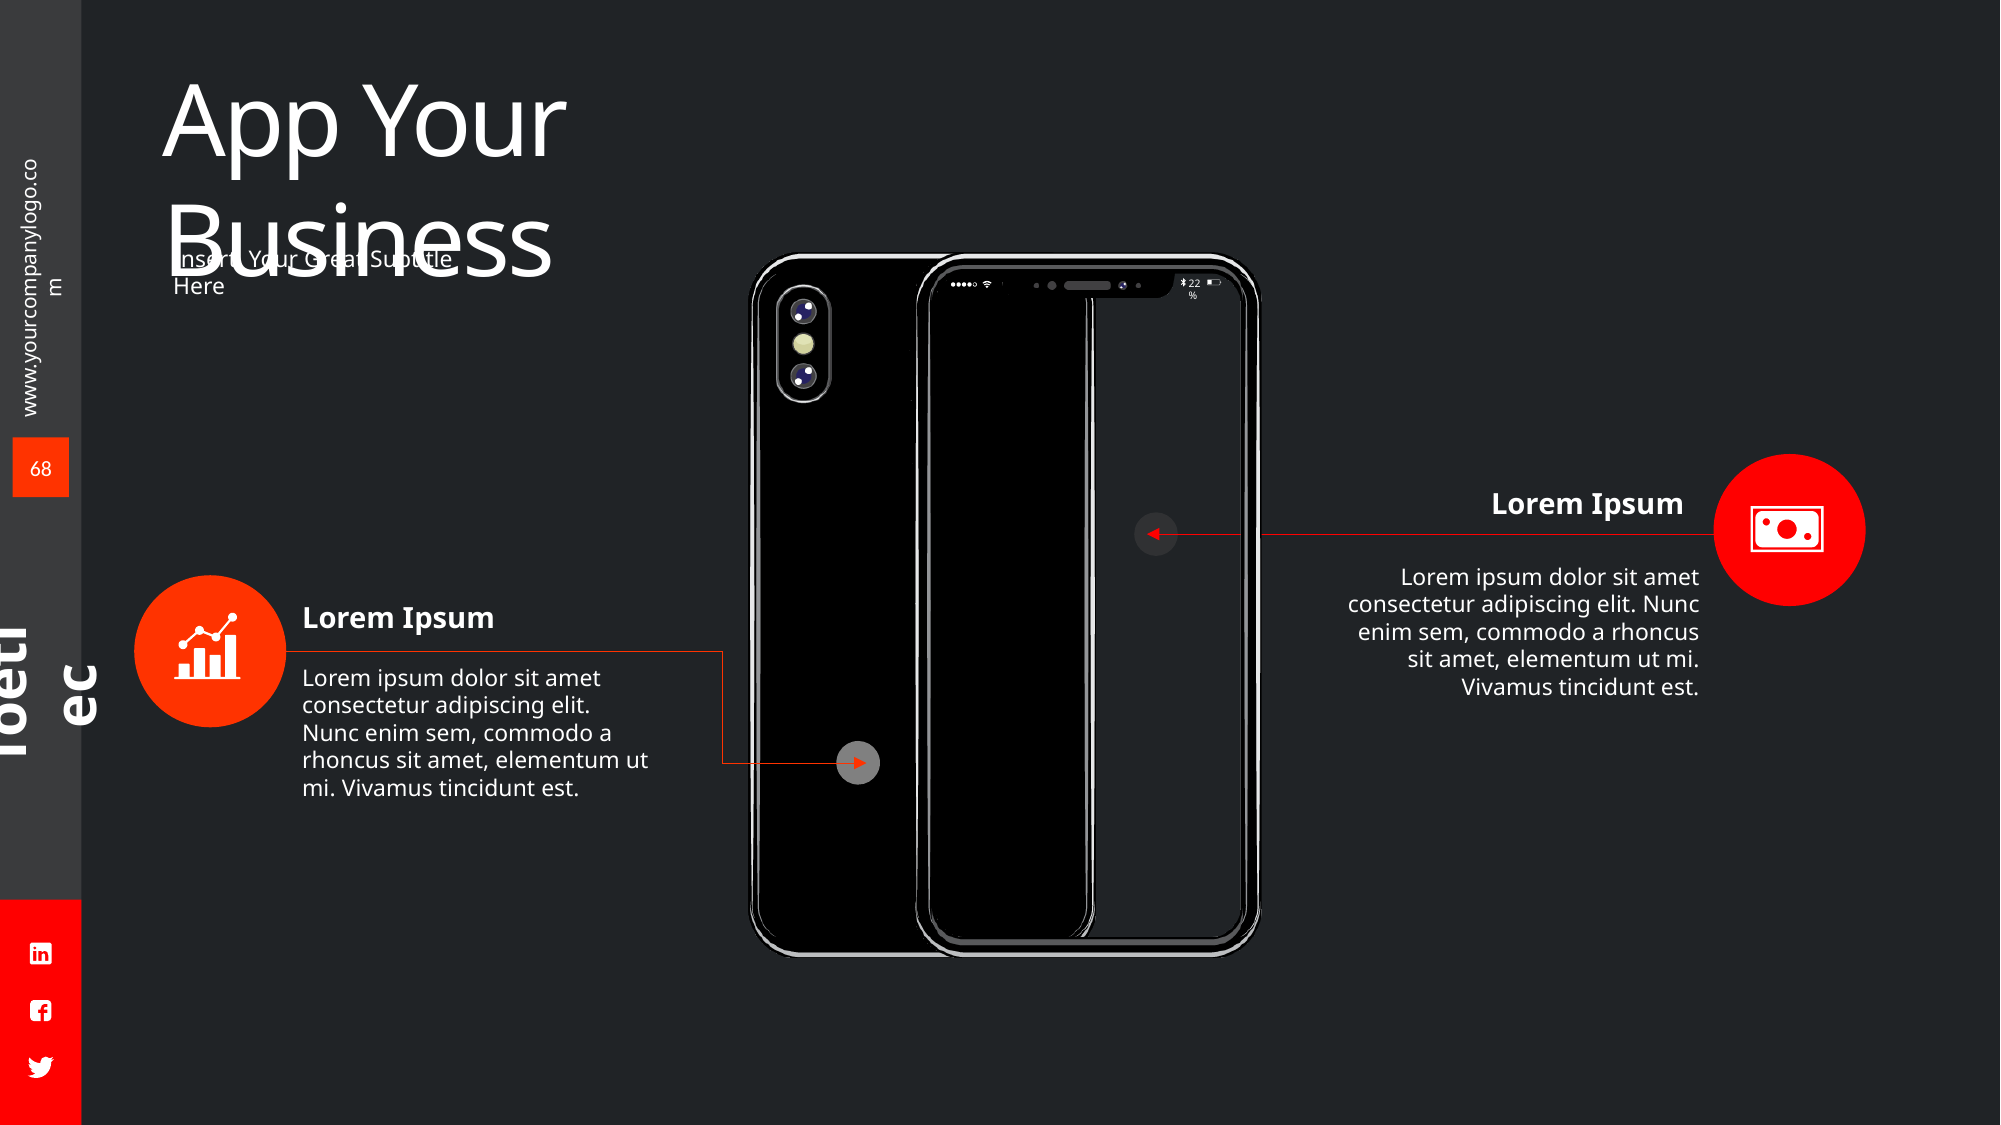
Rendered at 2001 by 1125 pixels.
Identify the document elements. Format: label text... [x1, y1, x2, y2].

slide_number 68 [12, 437, 69, 498]
picture [748, 252, 909, 958]
text_box Lorem ipsum dolor sit amet consectetur adipiscing elit. Nunc enim sem, commodo a rhoncus sit amet, elementum ut mi. Vivamus tincidunt est. [287, 656, 665, 809]
text_box Lorem Ipsum [287, 592, 748, 643]
text_box Lorem Ipsum [1262, 478, 1699, 528]
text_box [578, 651, 867, 764]
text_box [174, 612, 241, 680]
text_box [909, 252, 1262, 958]
text_box [134, 575, 287, 728]
text_box [1713, 453, 1866, 607]
text_box Lorem ipsum dolor sit amet consectetur adipiscing elit. Nunc enim sem, commodo a rhoncus sit amet, elementum ut mi. Vivamus tincidunt est. [1332, 554, 1715, 707]
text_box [1750, 506, 1824, 553]
text_box App Your Business [147, 116, 677, 236]
text_box Insert Your Great Subtitle Here [158, 237, 512, 307]
picture [928, 261, 1250, 947]
